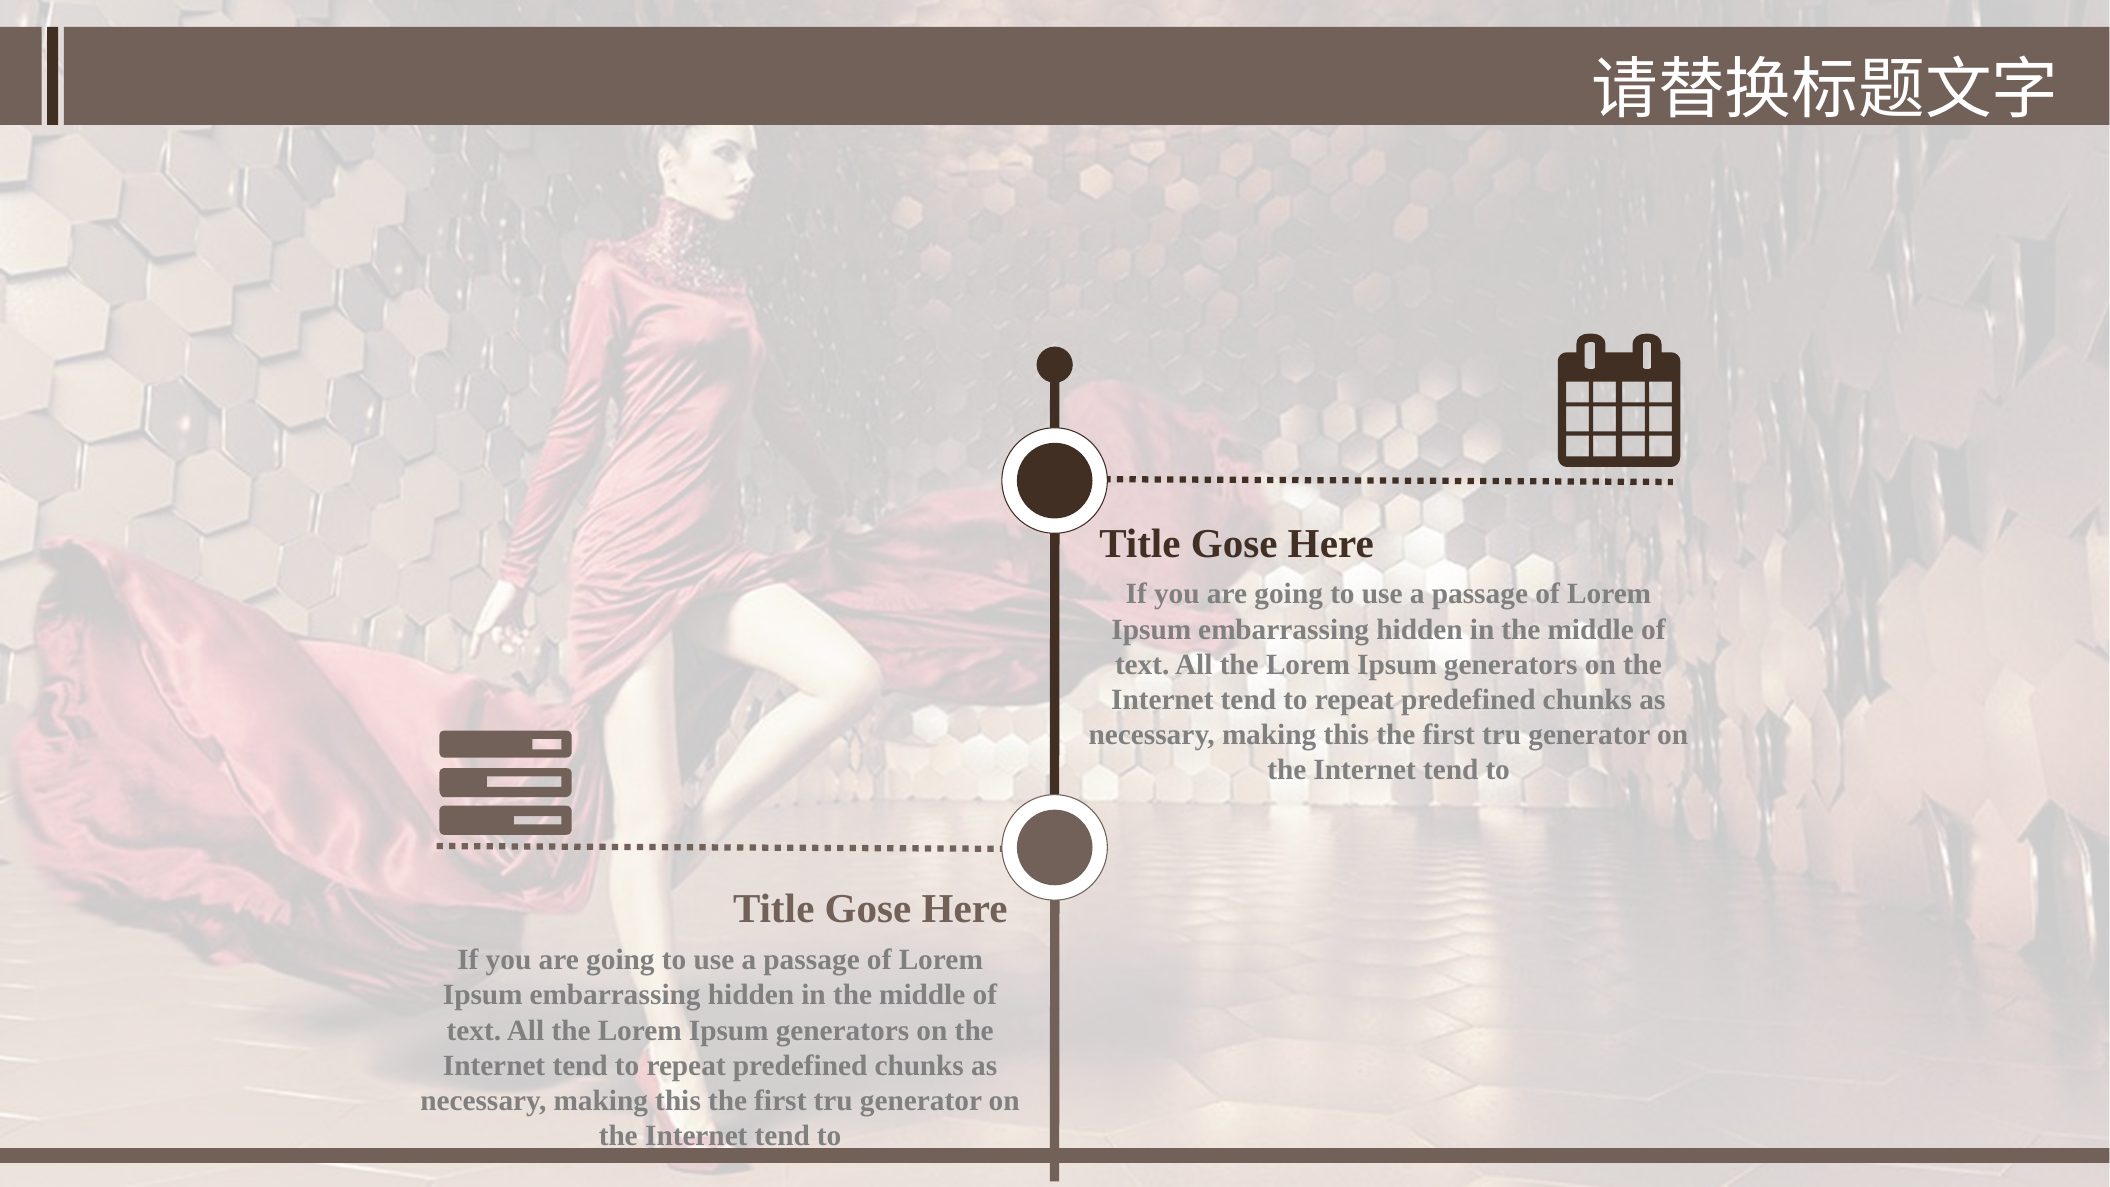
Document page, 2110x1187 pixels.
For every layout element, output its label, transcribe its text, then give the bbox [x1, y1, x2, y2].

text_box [1082, 508, 1693, 788]
text_box [1557, 333, 1681, 467]
text_box [46, 26, 59, 126]
text_box [439, 805, 572, 835]
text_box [416, 874, 1024, 1154]
text_box [0, 26, 43, 126]
text_box [0, 1147, 2110, 1164]
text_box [1001, 427, 1108, 534]
text_box [439, 768, 572, 798]
text_box [63, 26, 2110, 126]
text_box [439, 730, 572, 758]
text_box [1001, 794, 1108, 901]
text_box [1037, 347, 1073, 427]
text_box 请替换标题文字 [1576, 37, 2074, 133]
